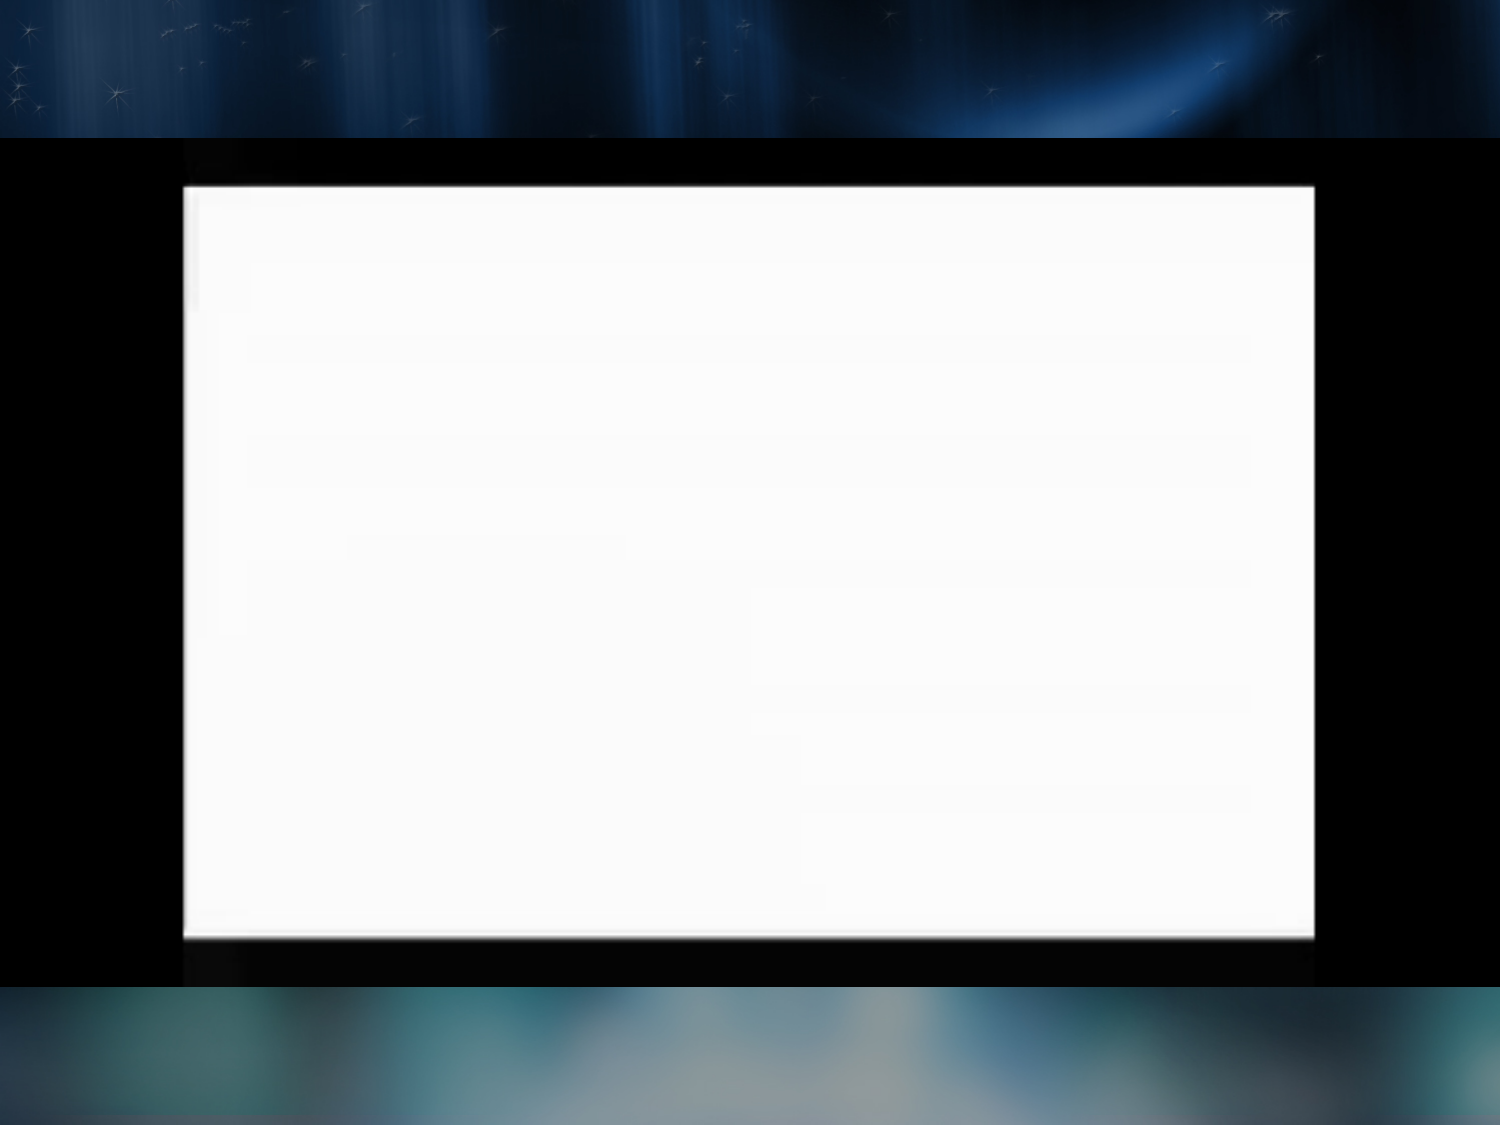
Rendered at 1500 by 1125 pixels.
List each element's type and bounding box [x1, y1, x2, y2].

picture [0, 988, 1500, 1125]
text_box [0, 136, 1500, 988]
picture [0, 0, 1500, 136]
